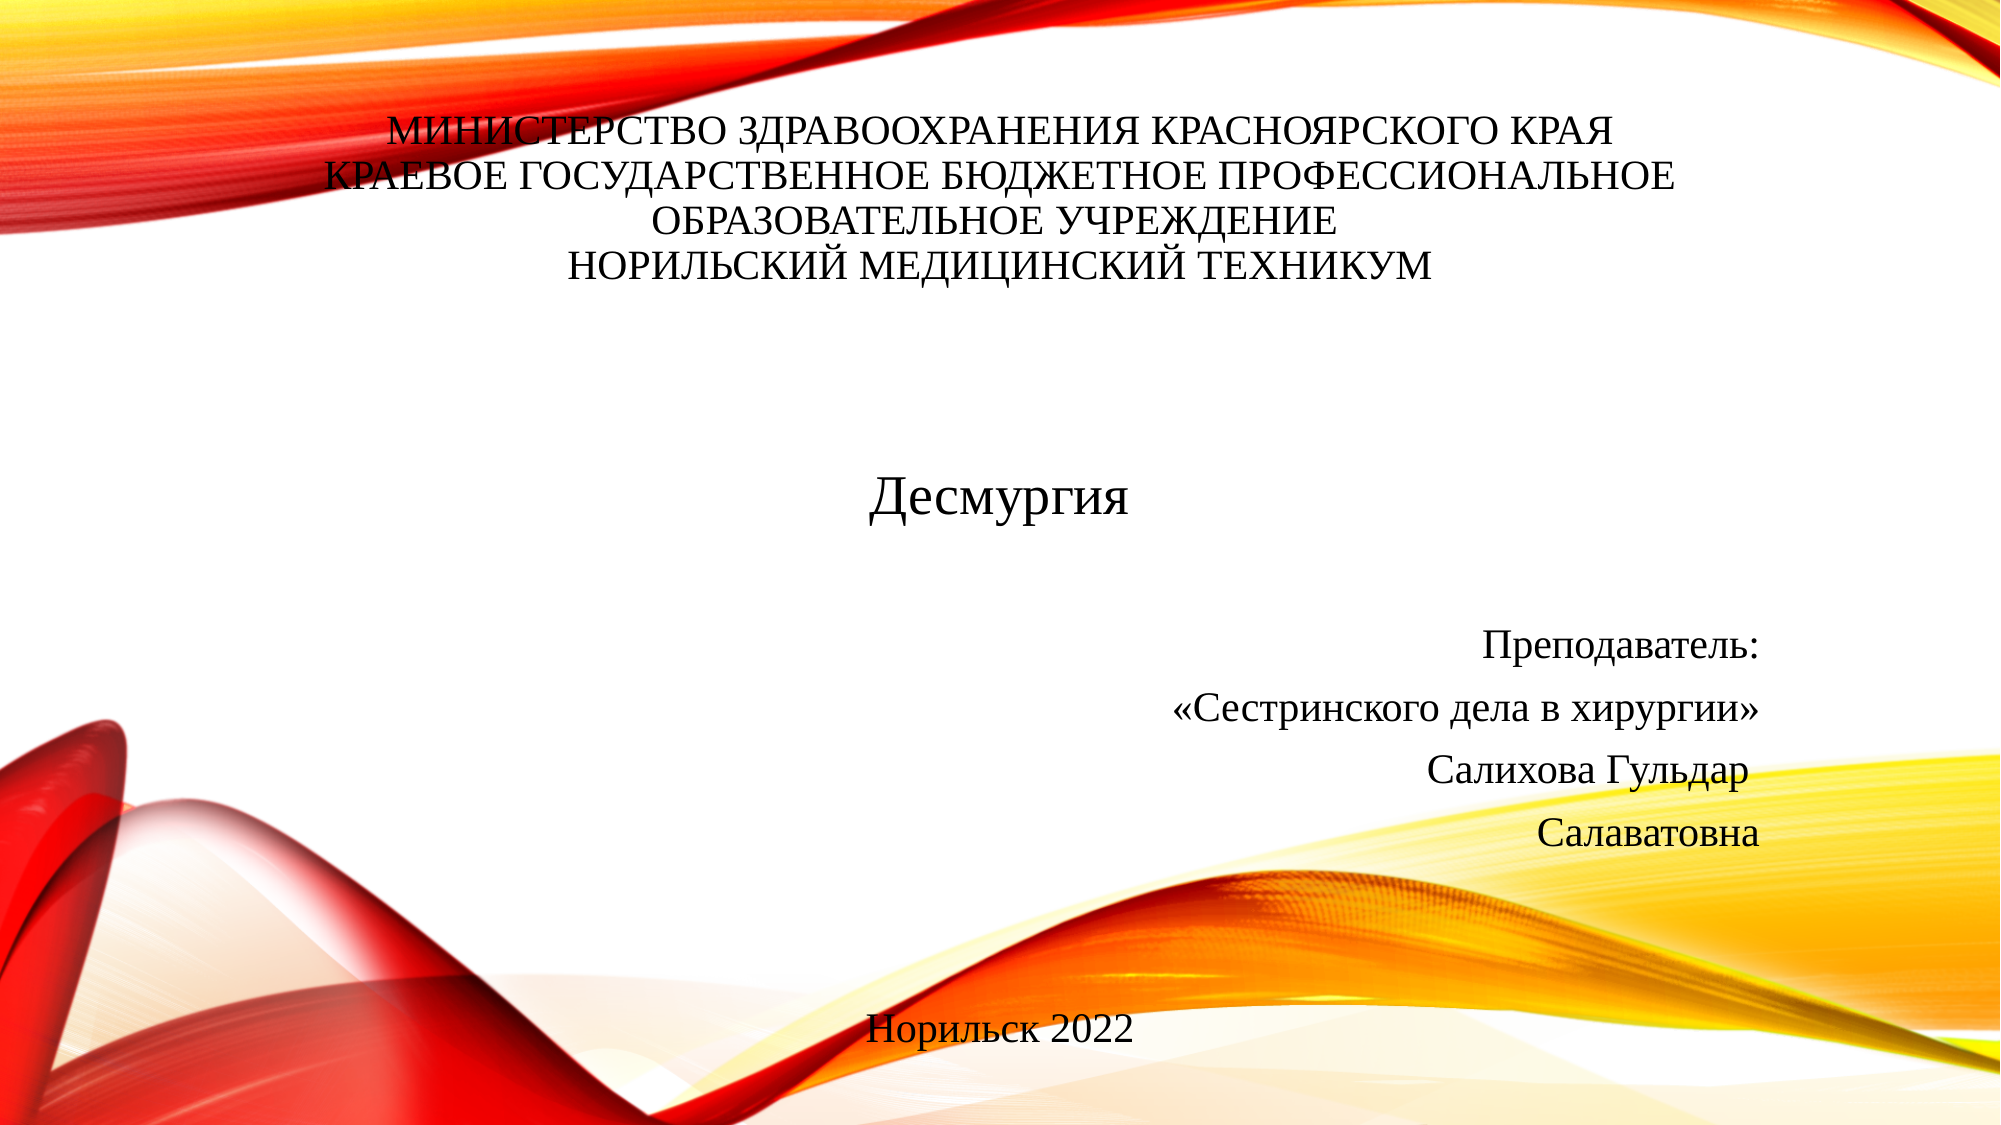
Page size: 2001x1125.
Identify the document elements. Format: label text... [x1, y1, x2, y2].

picture [0, 0, 2000, 237]
picture [0, 717, 2000, 1125]
subtitle Десмургия Преподаватель: «Сестринского дела в хирургии» Салихова Гульдар Салаватовна Норильск 2022 [225, 321, 1775, 1065]
title Министерство здравоохранения красноярского края краевое государственное бюджетное профессиональное образовательное учреждение НОРИЛЬСКИЙ МЕДИЦИНСКИЙ ТЕХНИКУМ [225, 38, 1775, 296]
